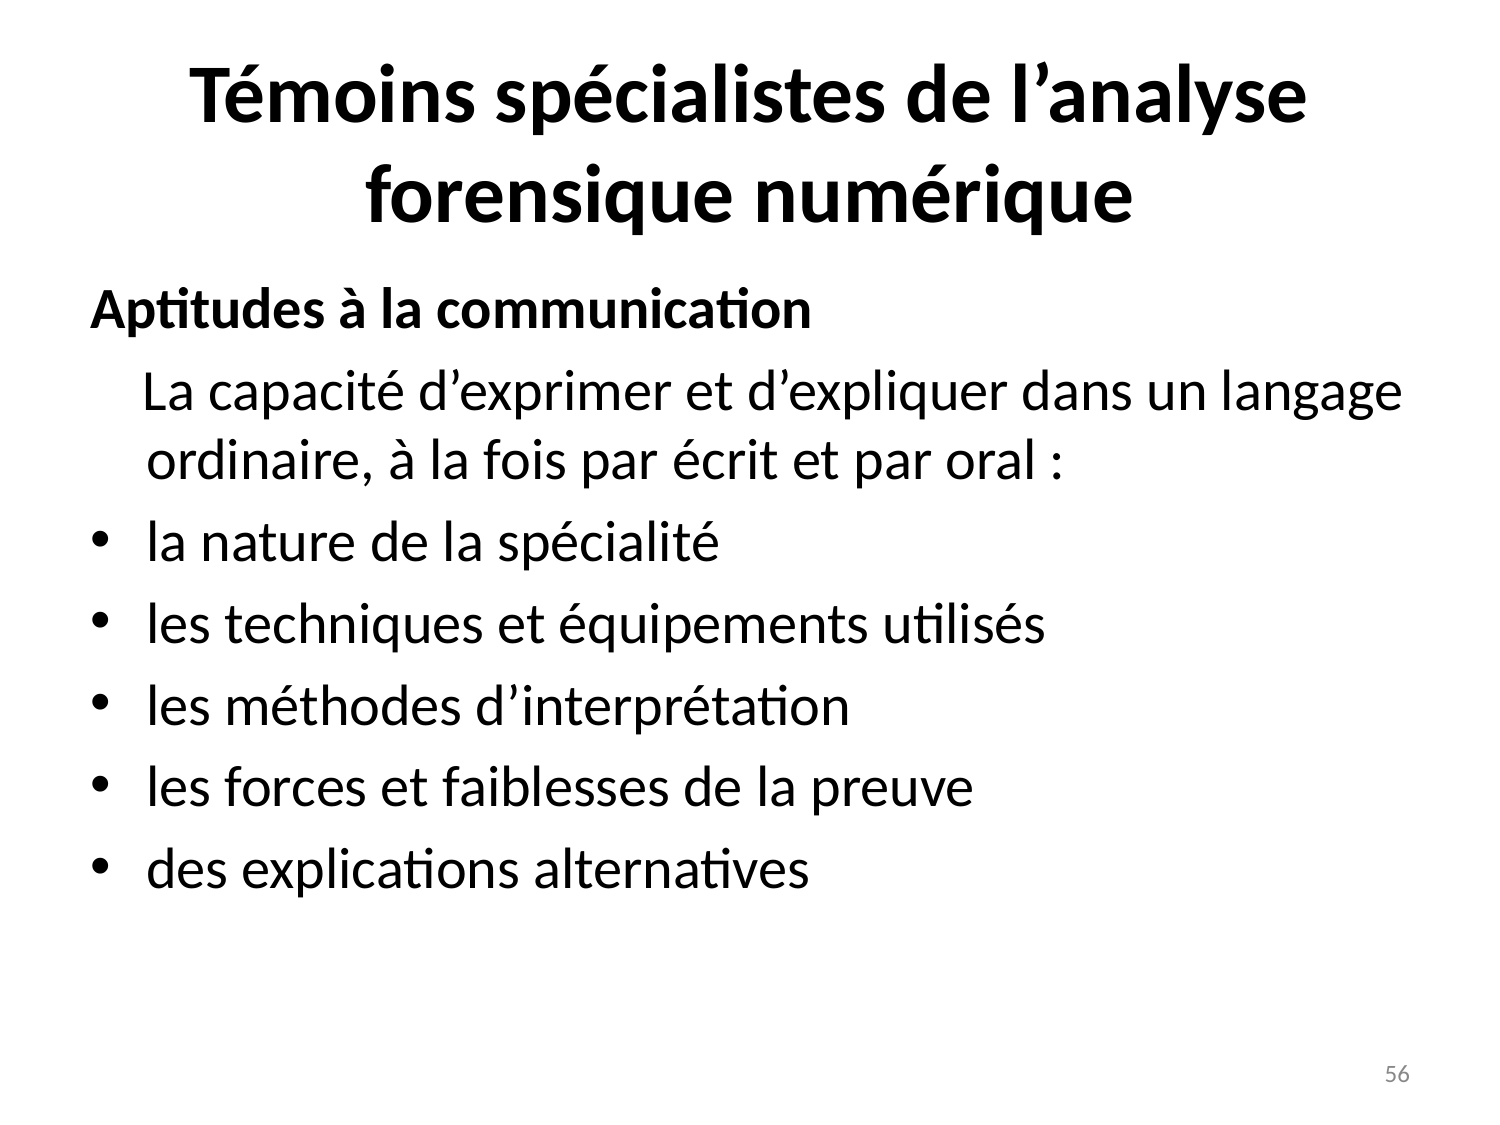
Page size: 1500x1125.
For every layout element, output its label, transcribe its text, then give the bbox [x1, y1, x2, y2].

title Témoins spécialistes de l’analyse forensique numérique [75, 45, 1425, 233]
list Aptitudes à la communication La capacité d’exprimer et d’expliquer dans un langage ordinaire, à la fois par écrit et par oral : la nature de la spécialité les techniques et équipements utilisés les méthodes d’interprétation les forces et faiblesses de la preuve des explications alternatives [75, 262, 1425, 1005]
slide_number * [1074, 1042, 1425, 1103]
